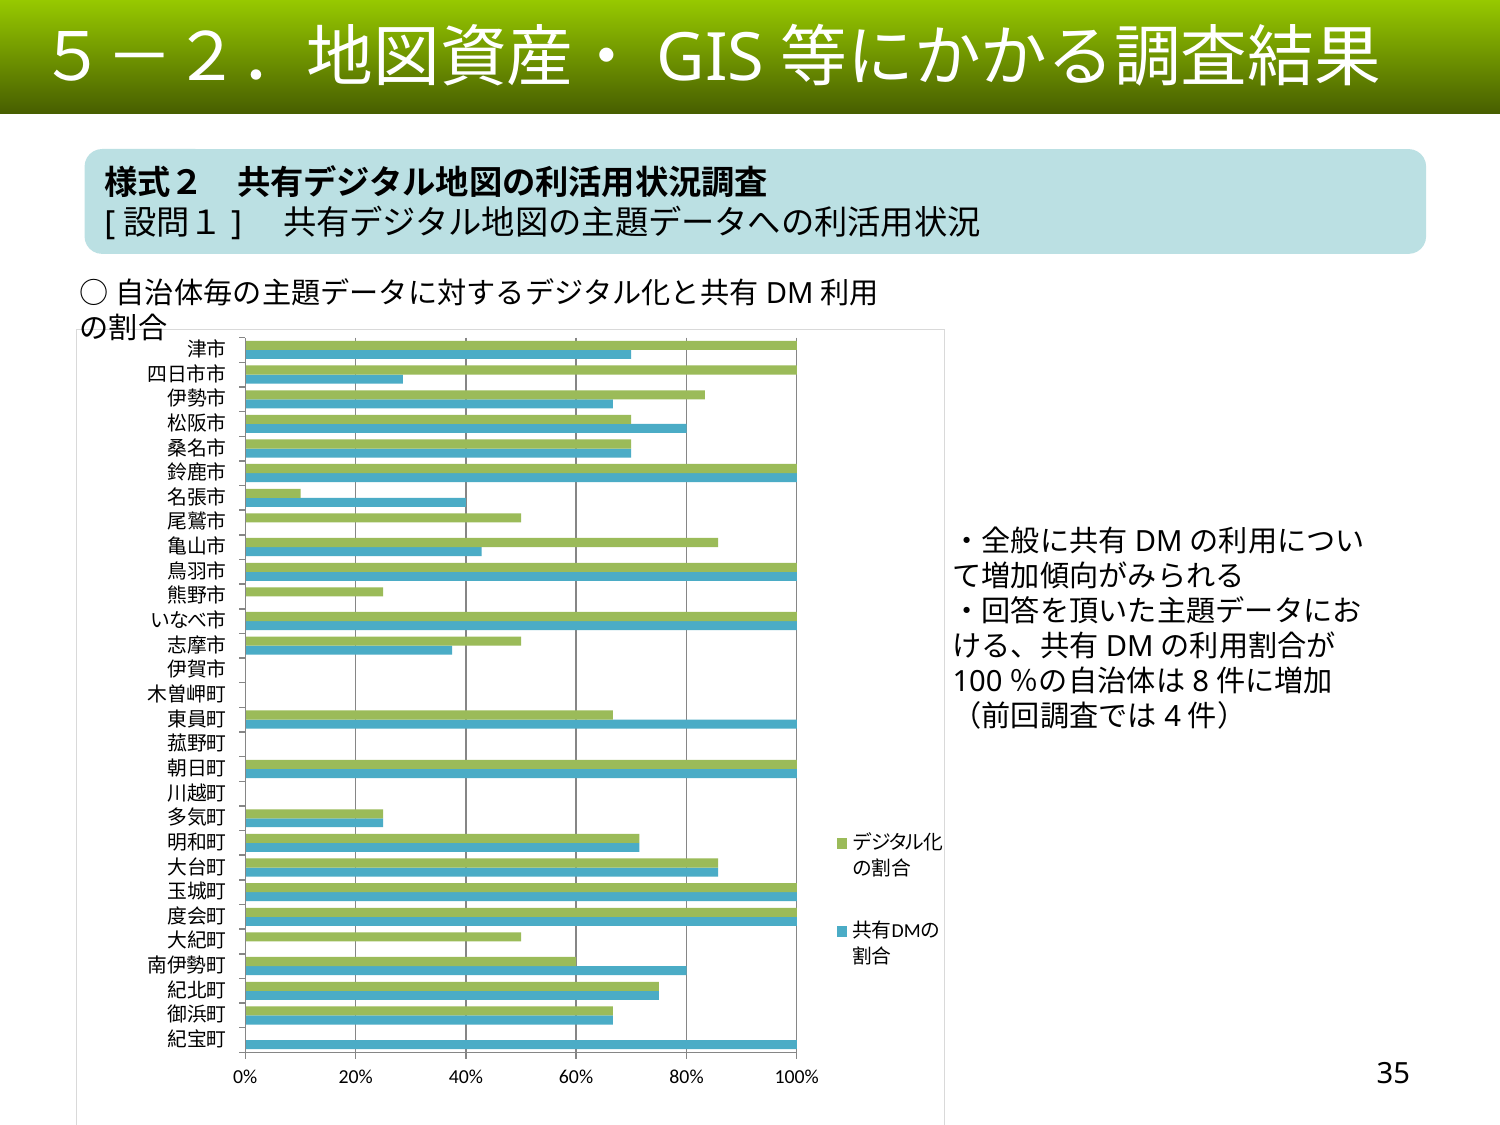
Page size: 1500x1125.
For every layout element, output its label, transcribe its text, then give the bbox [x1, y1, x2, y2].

text_box ・全般に共有DMの利用について増加傾向がみられる ・回答を頂いた主題データにおける、共有DMの利用割合が100％の自治体は8件に増加（前回調査では4件） [949, 515, 1400, 740]
picture [75, 329, 945, 1125]
text_box ５－２．地図資産・GIS等にかかる調査結果 [25, 12, 1471, 96]
text_box 34 [1074, 1046, 1425, 1103]
text_box ○自治体毎の主題データに対するデジタル化と共有DM利用の割合 [64, 267, 904, 352]
text_box 様式２ 共有デジタル地図の利活用状況調査 [設問１] 共有デジタル地図の主題データへの利活用状況 [84, 148, 1427, 254]
